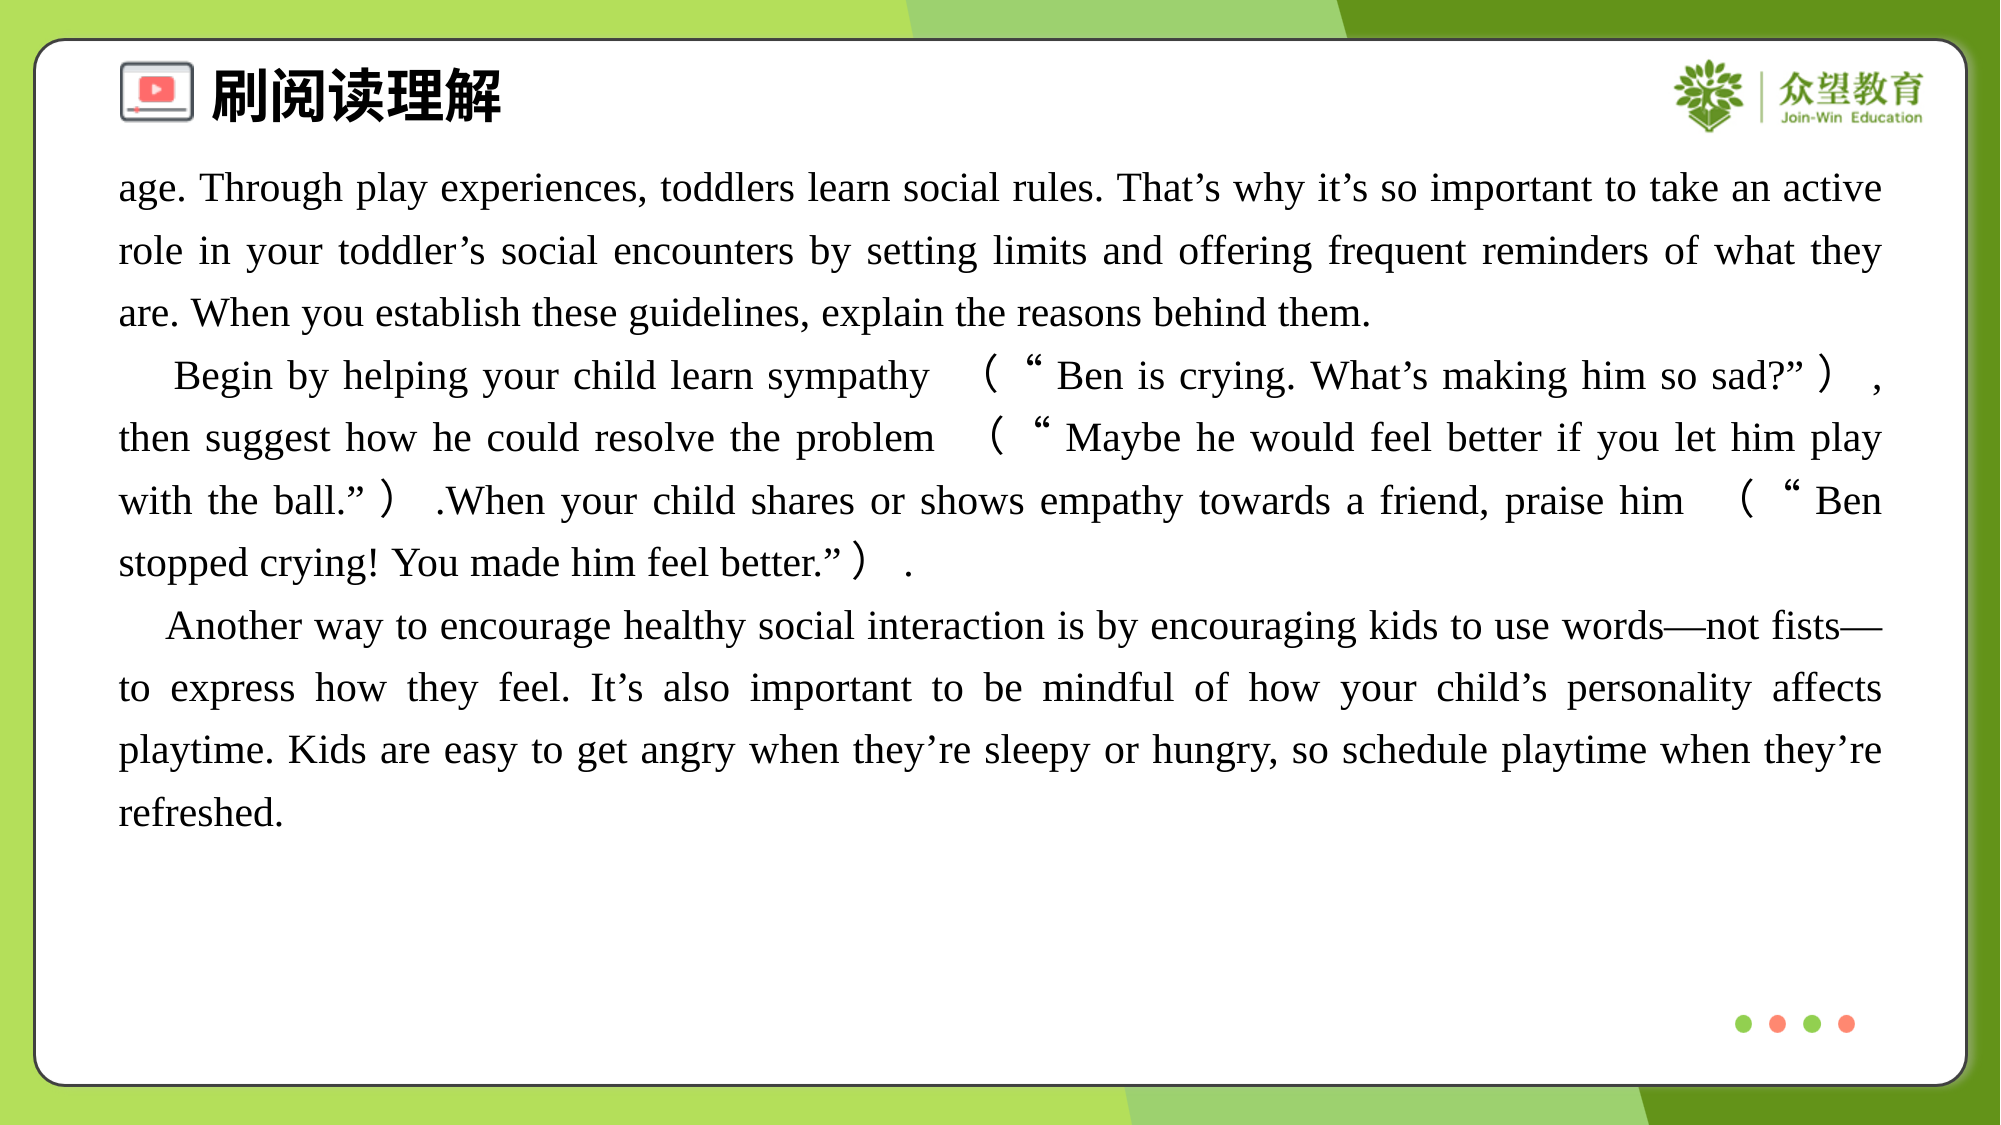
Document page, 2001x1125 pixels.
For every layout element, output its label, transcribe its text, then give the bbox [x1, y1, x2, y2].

text_box age. Through play experiences, toddlers learn social rules. That’s why it’s so important to take an active role in your toddler’s social encounters by setting limits and offering frequent reminders of what they are. When you establish these guidelines, explain the reasons behind them. Begin by helping your child learn sympathy （“Ben is crying. What’s making him so sad?”）, then suggest how he could resolve the problem （“Maybe he would feel better if you let him play with the ball.”）.When your child shares or shows empathy towards a friend, praise him （“Ben stopped crying! You made him feel better.”）. Another way to encourage healthy social interaction is by encouraging kids to use words—not fists—to express how they feel. It’s also important to be mindful of how your child’s personality affects playtime. Kids are easy to get angry when they’re sleepy or hungry, so schedule playtime when they’re refreshed. [118, 147, 1883, 893]
picture [0, 0, 2000, 1125]
